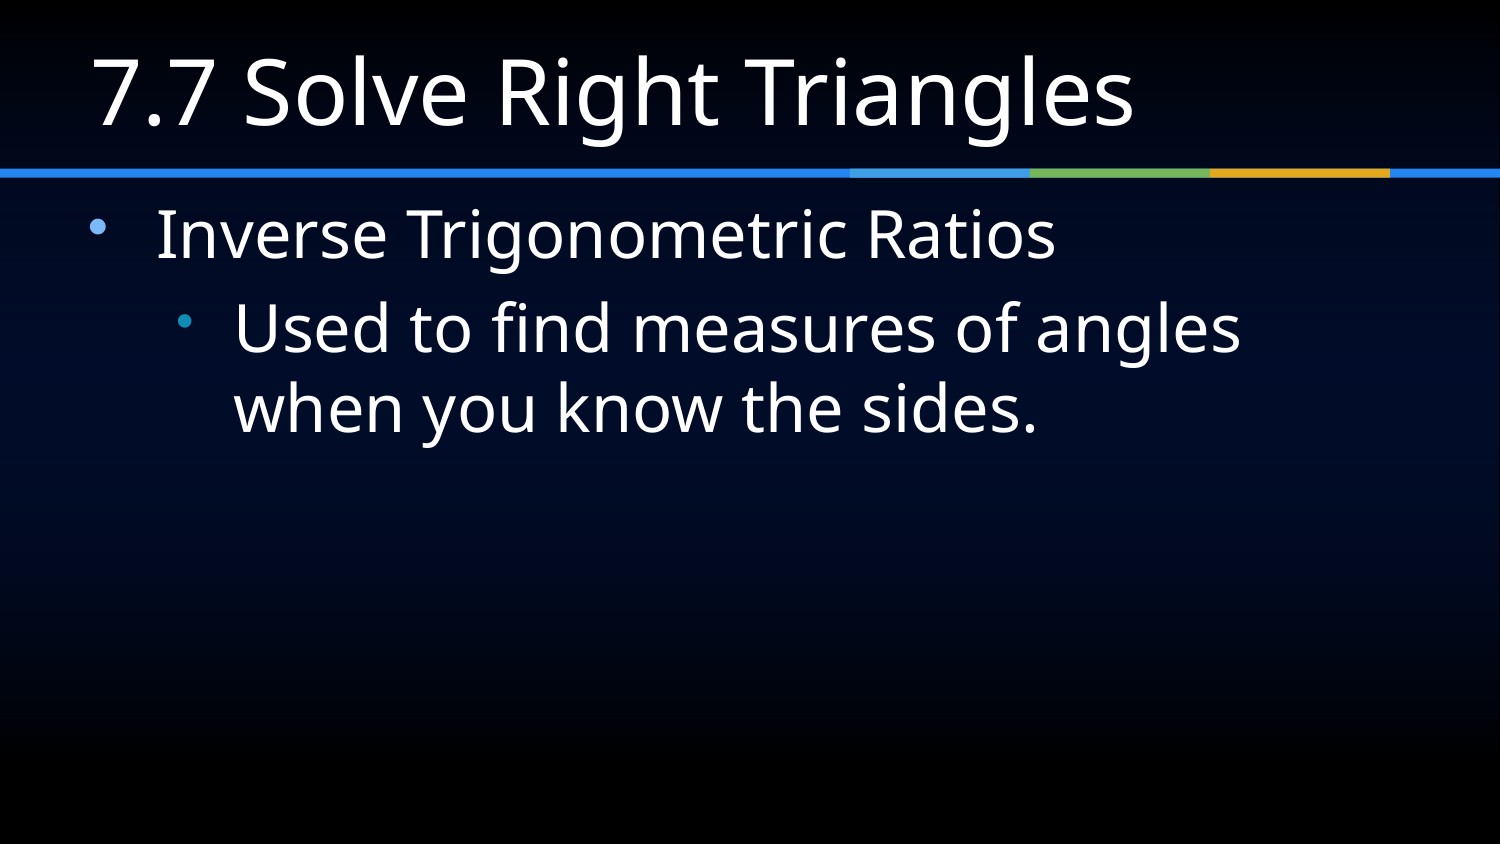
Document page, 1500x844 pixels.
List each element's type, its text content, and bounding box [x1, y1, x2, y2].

title 7.7 Solve Right Triangles [75, 18, 1425, 160]
